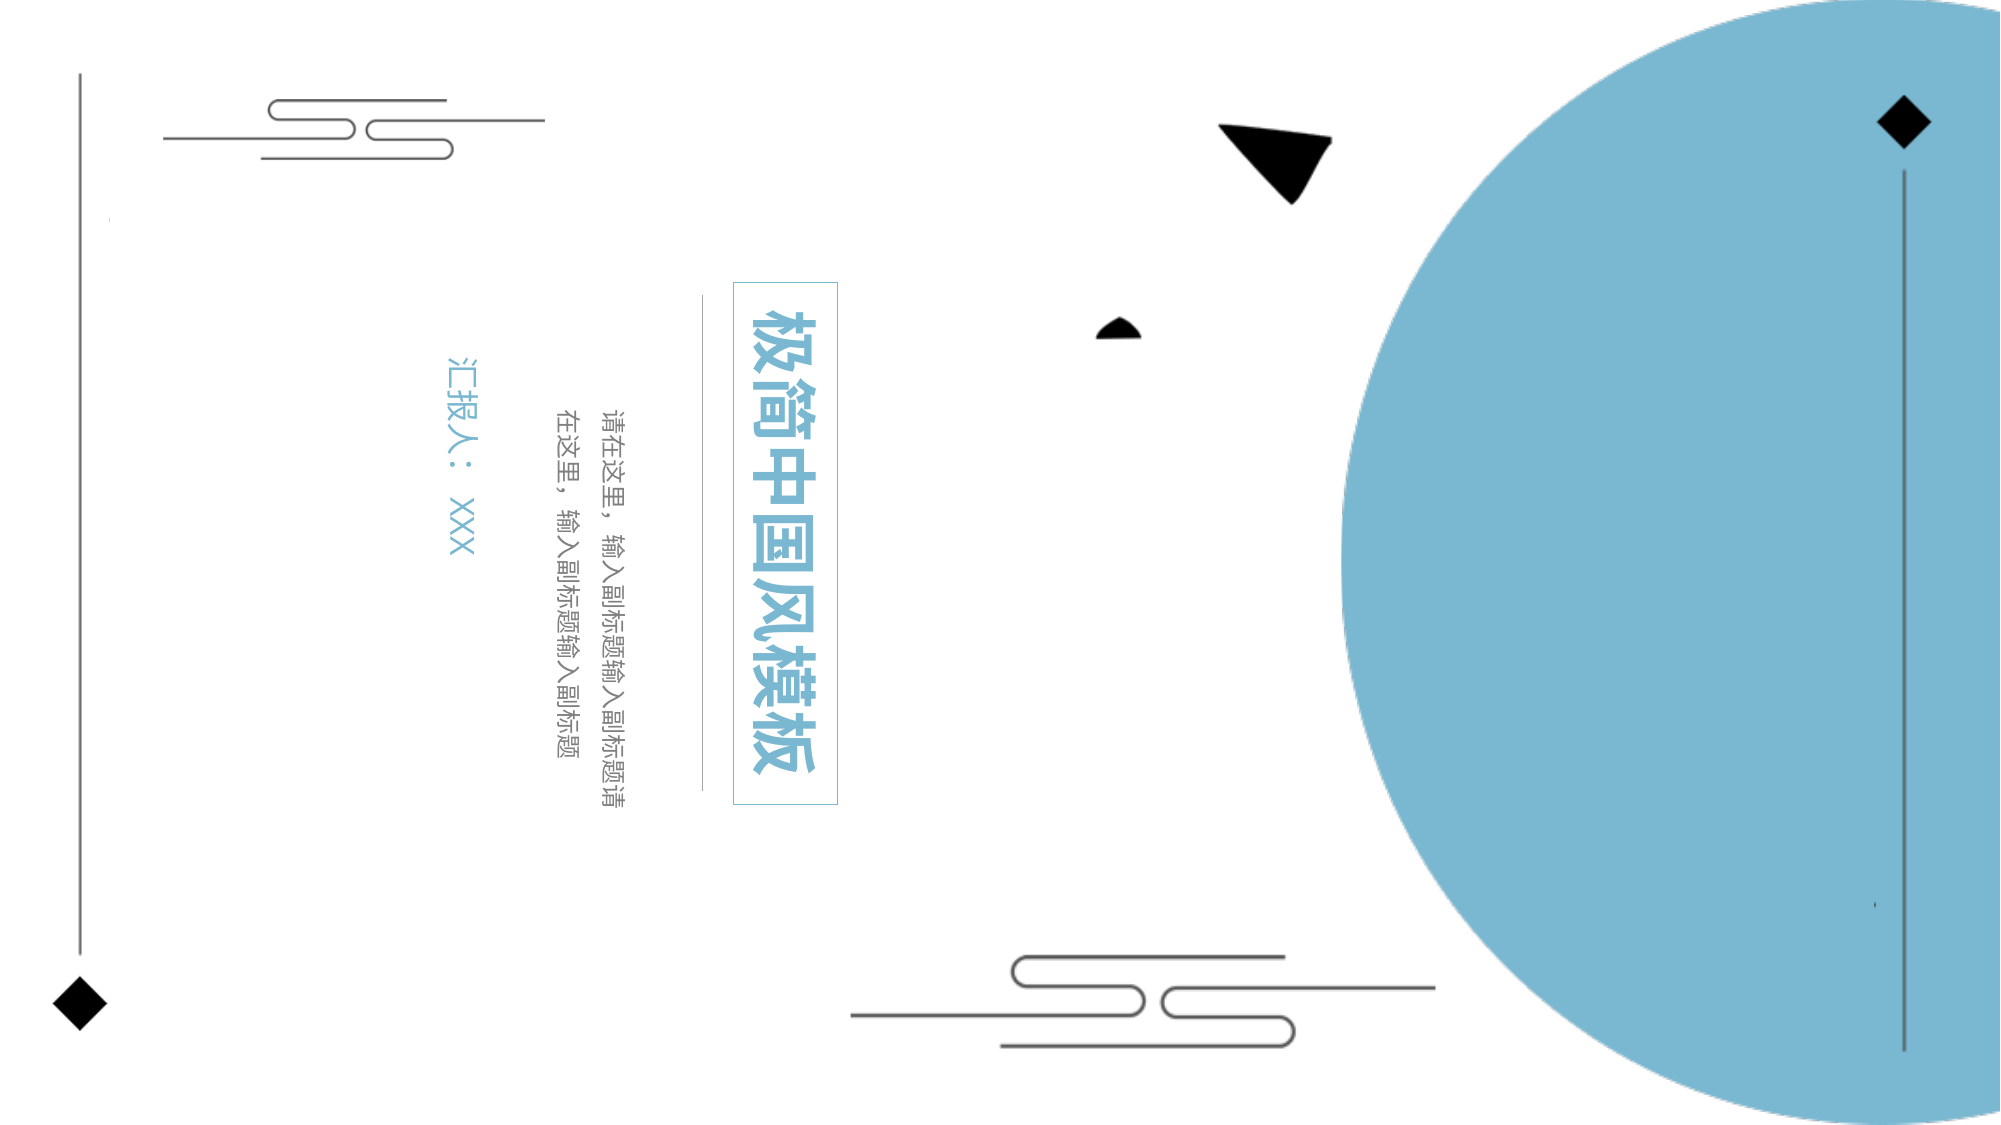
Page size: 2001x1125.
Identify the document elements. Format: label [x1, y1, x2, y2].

text_box [33, 59, 1950, 1069]
picture [1341, 0, 2000, 1125]
text_box [432, 282, 838, 909]
